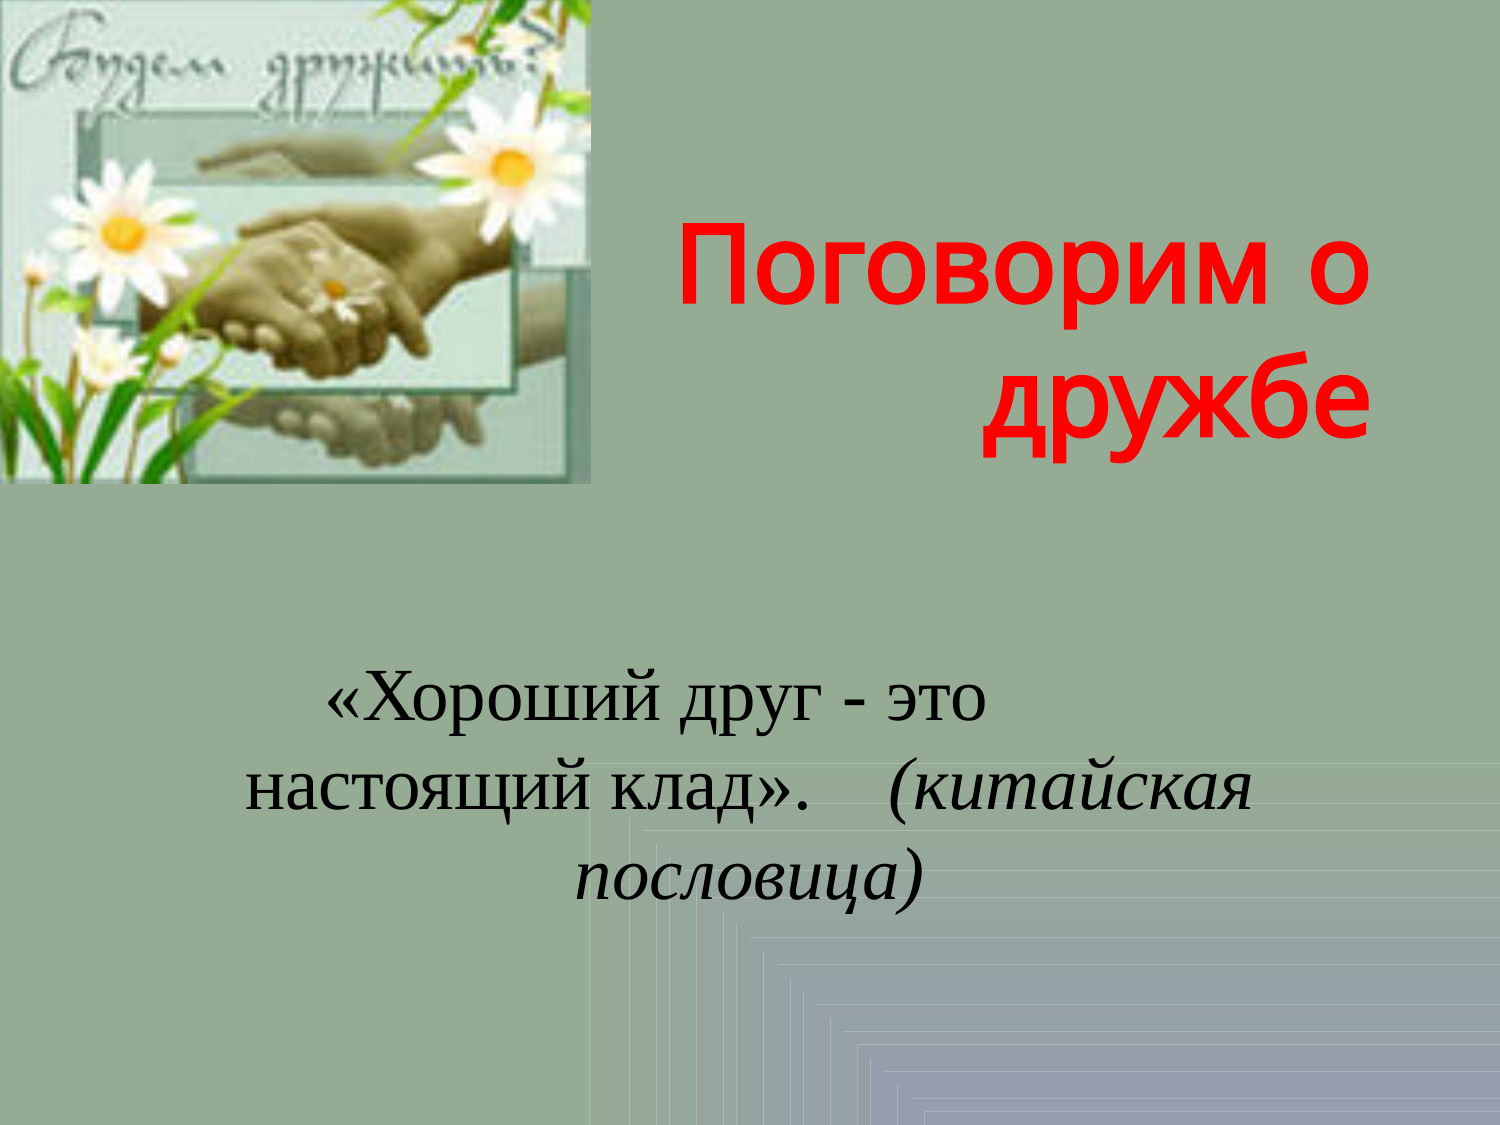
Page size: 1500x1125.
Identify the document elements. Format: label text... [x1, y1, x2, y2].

picture [0, 0, 591, 484]
subtitle «Хороший друг - это настоящий клад». (китайская пословица) [225, 637, 1275, 925]
title Поговорим о дружбе [595, 160, 1388, 468]
